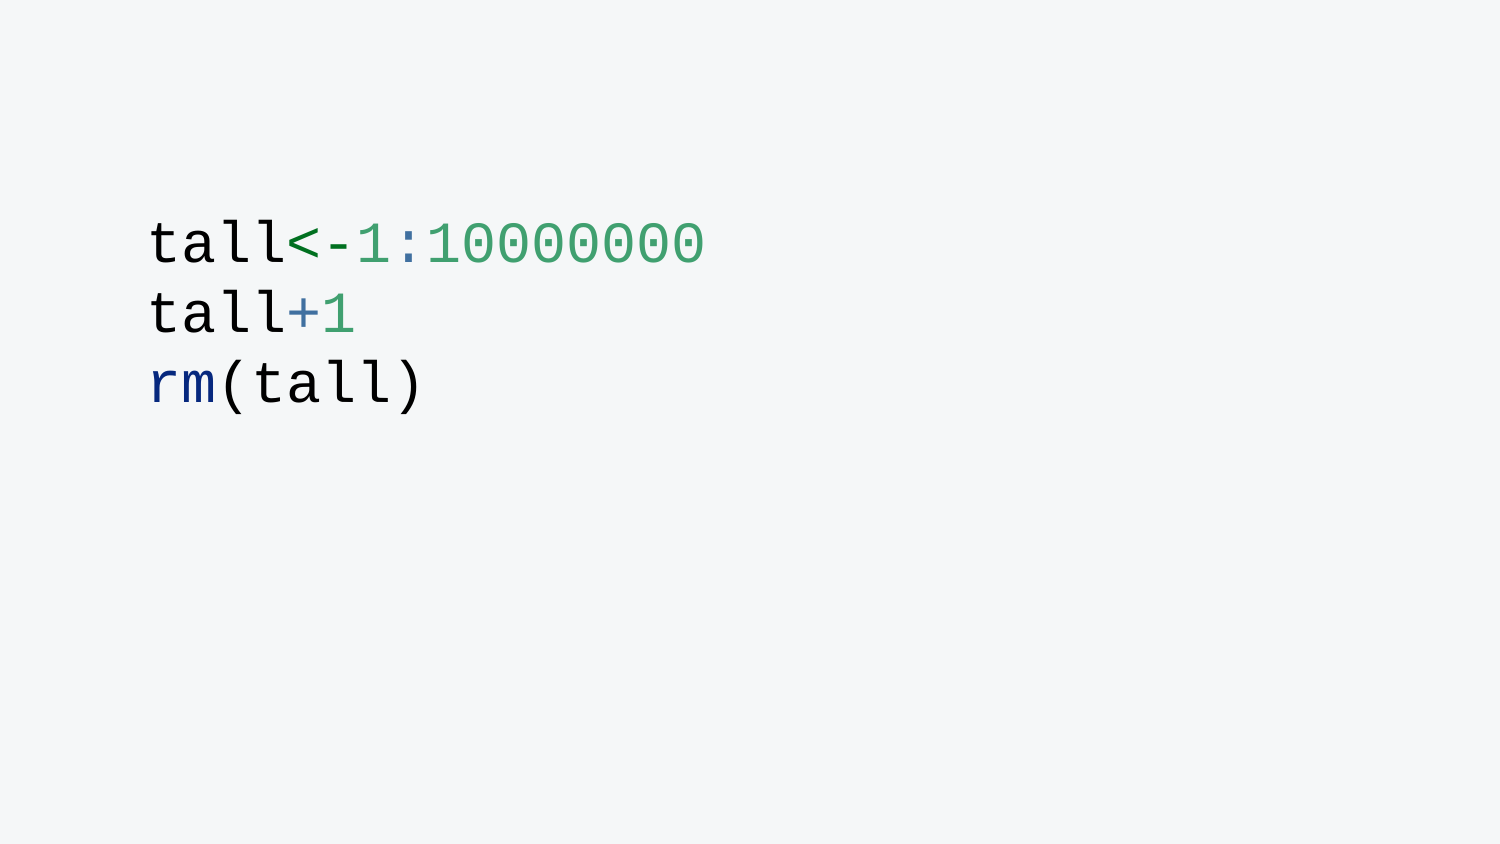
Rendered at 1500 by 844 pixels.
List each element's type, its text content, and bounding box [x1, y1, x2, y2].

list tall<-1:10000000 tall+1 rm(tall) [75, 196, 1425, 754]
